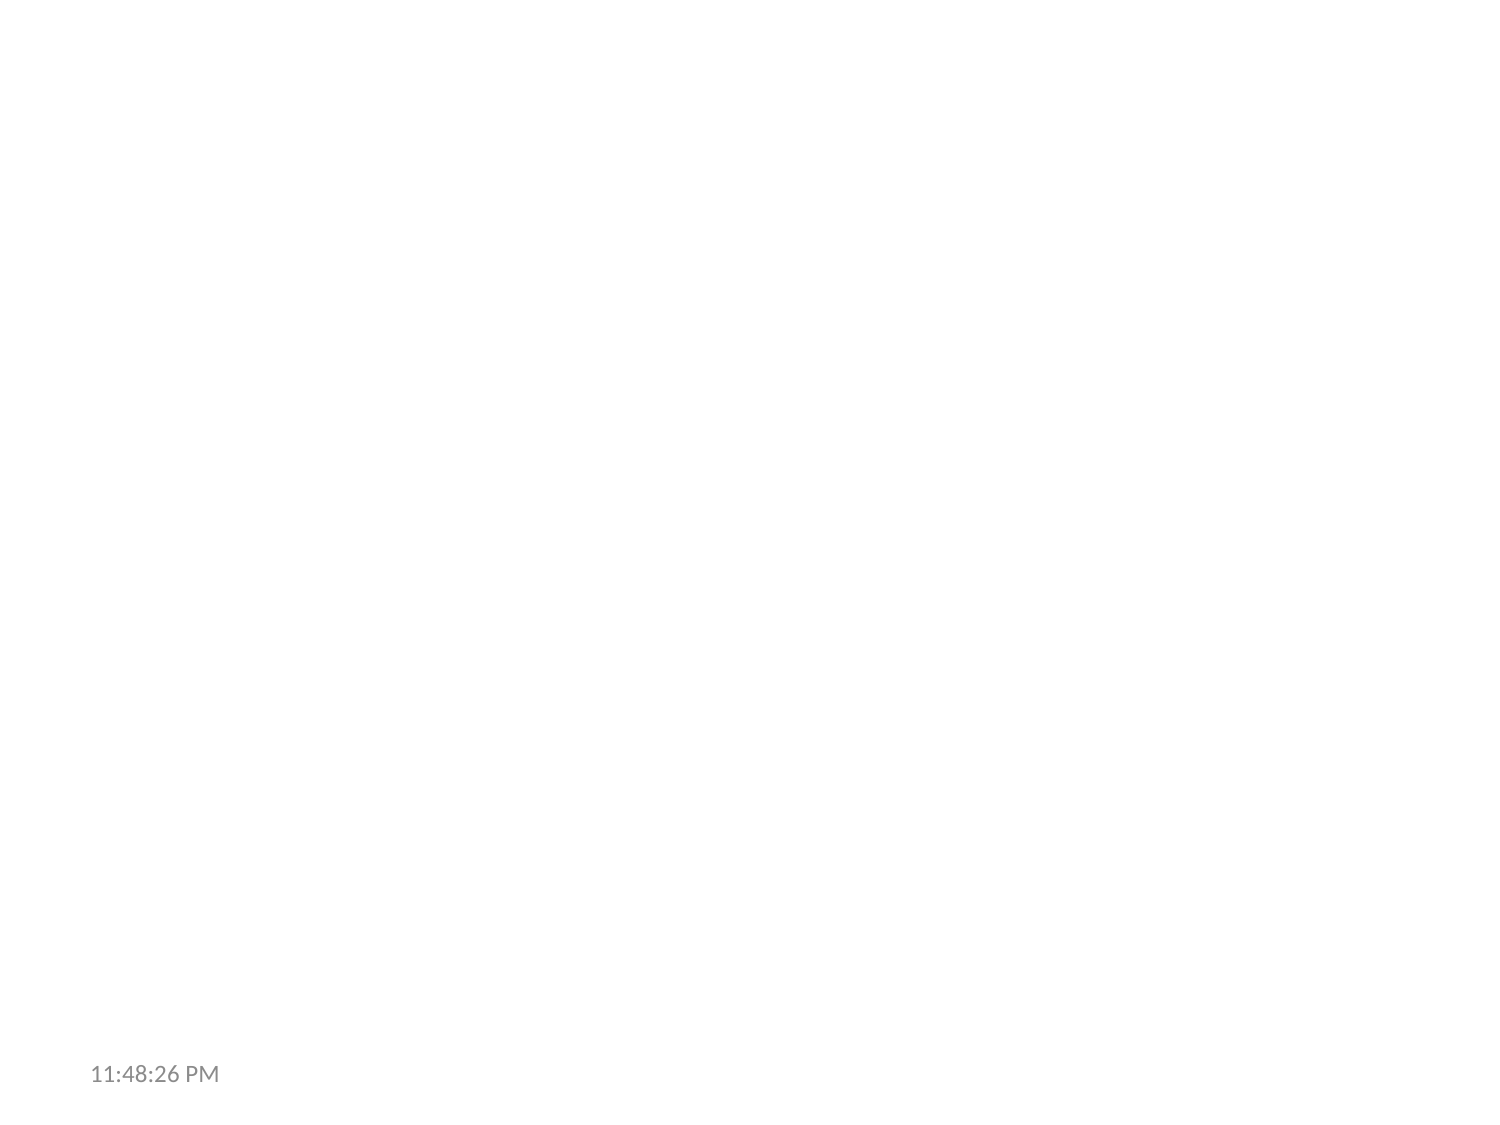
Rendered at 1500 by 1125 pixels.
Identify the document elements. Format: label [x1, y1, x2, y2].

slide_number [75, 1042, 425, 1103]
